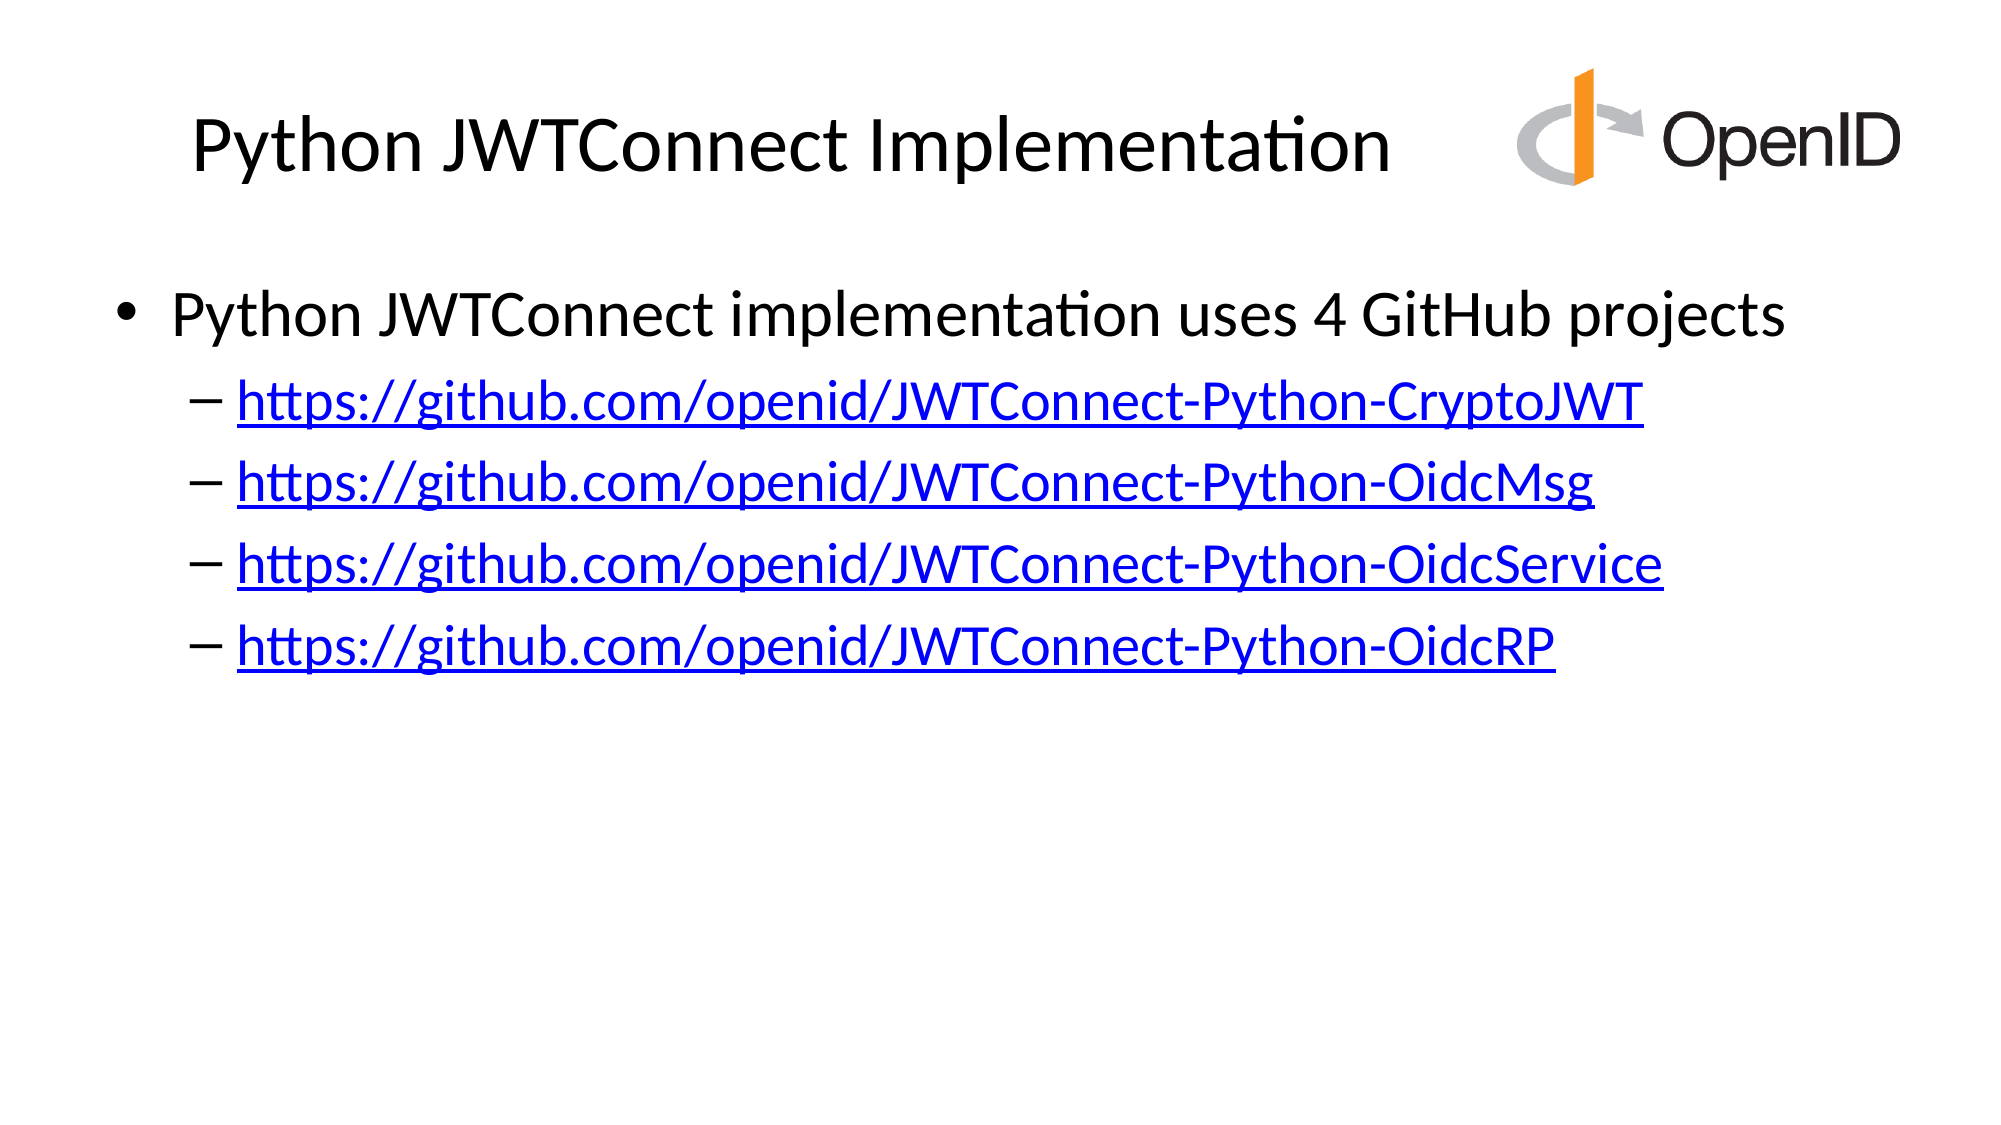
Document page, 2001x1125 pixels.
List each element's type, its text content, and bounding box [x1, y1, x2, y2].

list Python JWTConnect implementation uses 4 GitHub projects https://github.com/openid/JWTConnect-Python-CryptoJWT https://github.com/openid/JWTConnect-Python-OidcMsg https://github.com/openid/JWTConnect-Python-OidcService https://github.com/openid/JWTConnect-Python-OidcRP [99, 262, 1900, 1035]
title Python JWTConnect Implementation [99, 45, 1487, 233]
picture [1486, 44, 1936, 224]
